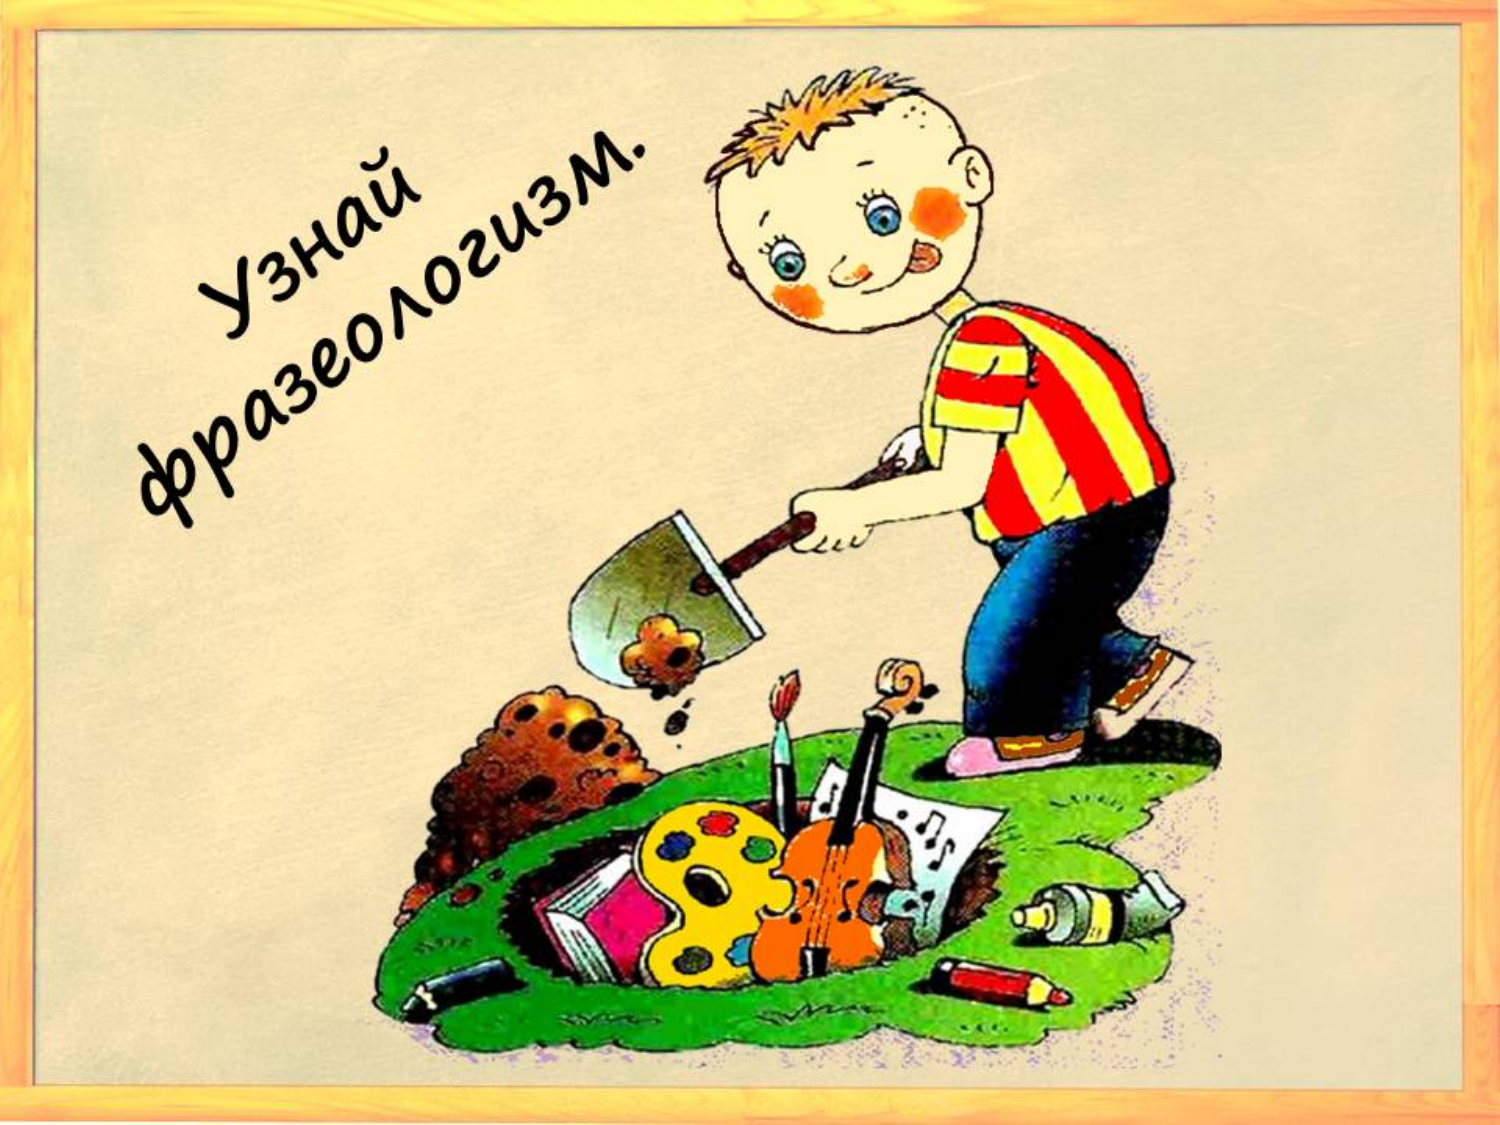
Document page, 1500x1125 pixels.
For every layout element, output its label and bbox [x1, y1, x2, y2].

list [0, 0, 1500, 1125]
